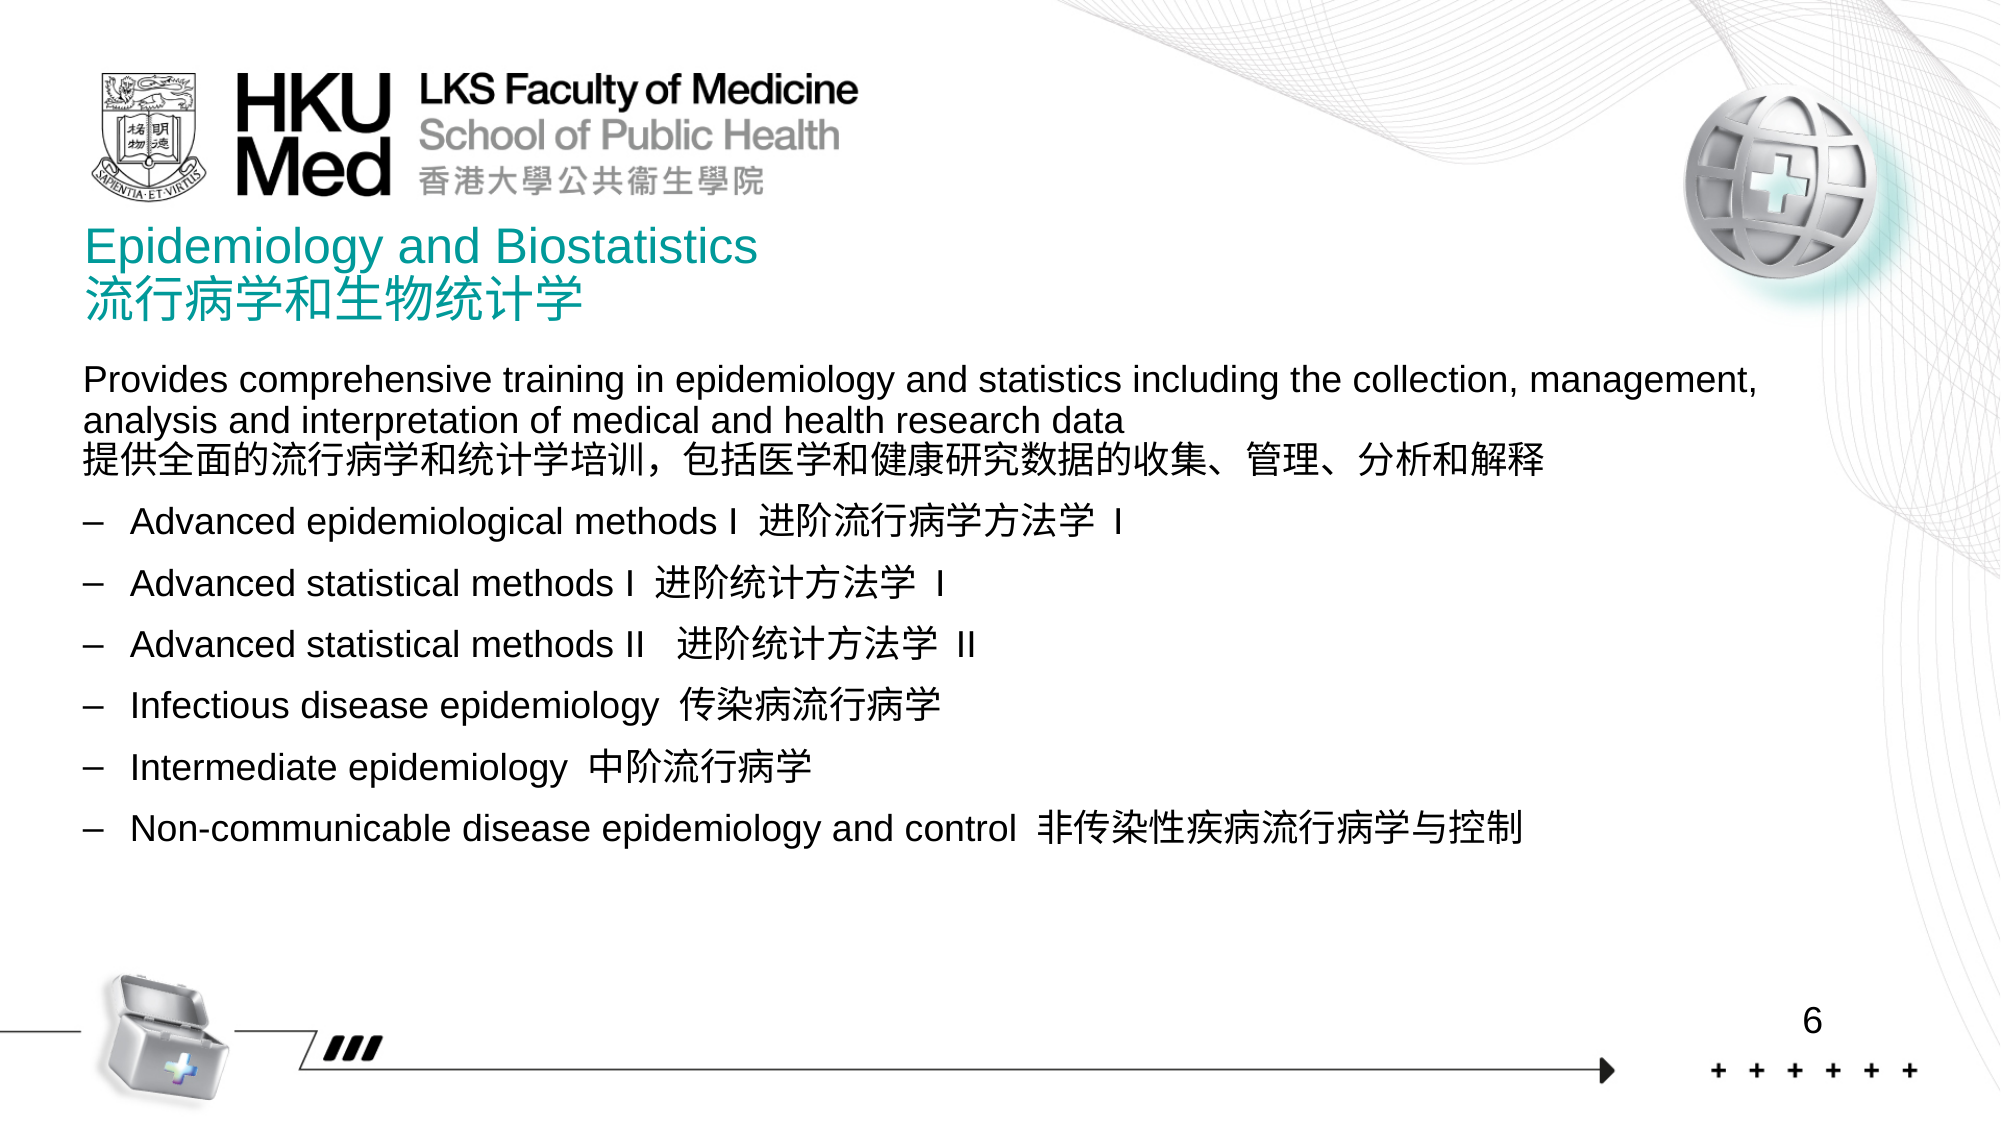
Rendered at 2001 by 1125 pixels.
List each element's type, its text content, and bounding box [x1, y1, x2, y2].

text_box Provides comprehensive training in epidemiology and statistics including the collection, management, analysis and interpretation of medical and health research data 提供全面的流行病学和统计学培训，包括医学和健康研究数据的收集、管理、分析和解释 Advanced epidemiological methods I 进阶流行病学方法学 I Advanced statistical methods I 进阶统计方法学 I Advanced statistical methods II 进阶统计方法学 II Infectious disease epidemiology 传染病流行病学 Intermediate epidemiology 中阶流行病学 Non-communicable disease epidemiology and control 非传染性疾病流行病学与控制 [68, 353, 1794, 897]
slide_number 6 [1758, 988, 1868, 1049]
text_box Epidemiology and Biostatistics 流行病学和生物统计学 [69, 228, 1675, 336]
picture [0, 0, 2001, 1125]
